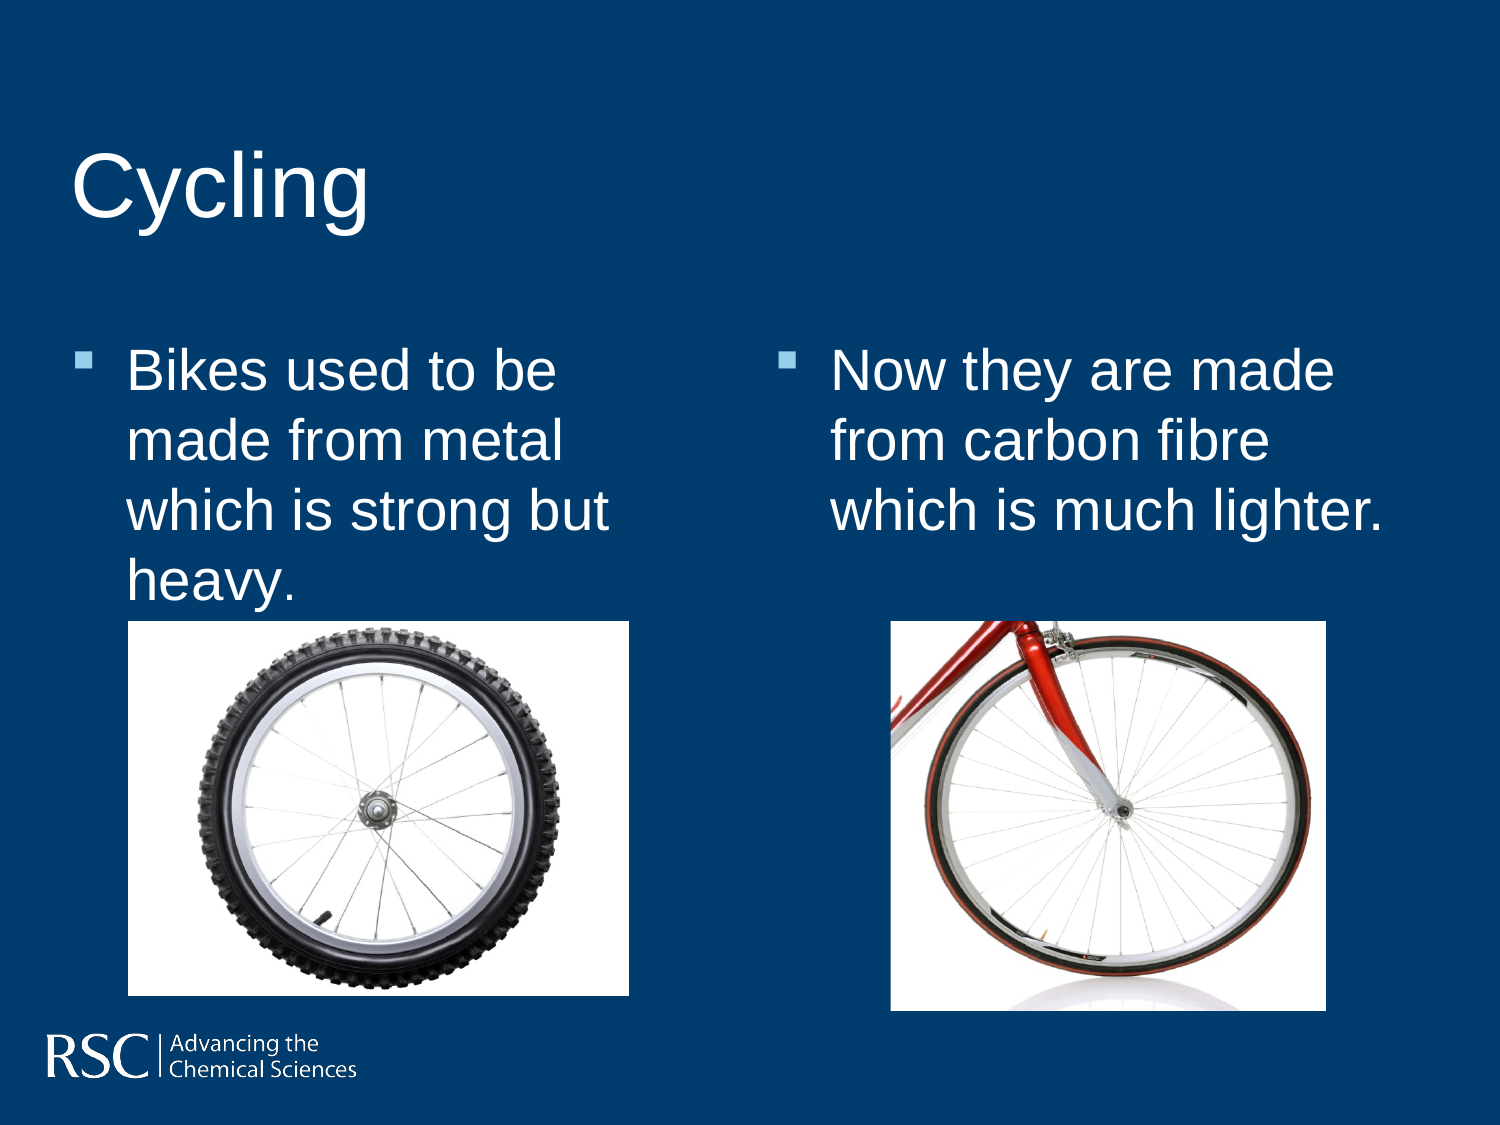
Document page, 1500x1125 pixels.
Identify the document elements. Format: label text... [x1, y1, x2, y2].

picture [42, 1028, 362, 1082]
title Cycling [55, 74, 1438, 244]
picture [890, 620, 1326, 1011]
list Bikes used to be made from metal which is strong but heavy. [55, 324, 735, 976]
list Now they are made from carbon fibre which is much lighter. [758, 324, 1438, 976]
picture [128, 620, 630, 997]
